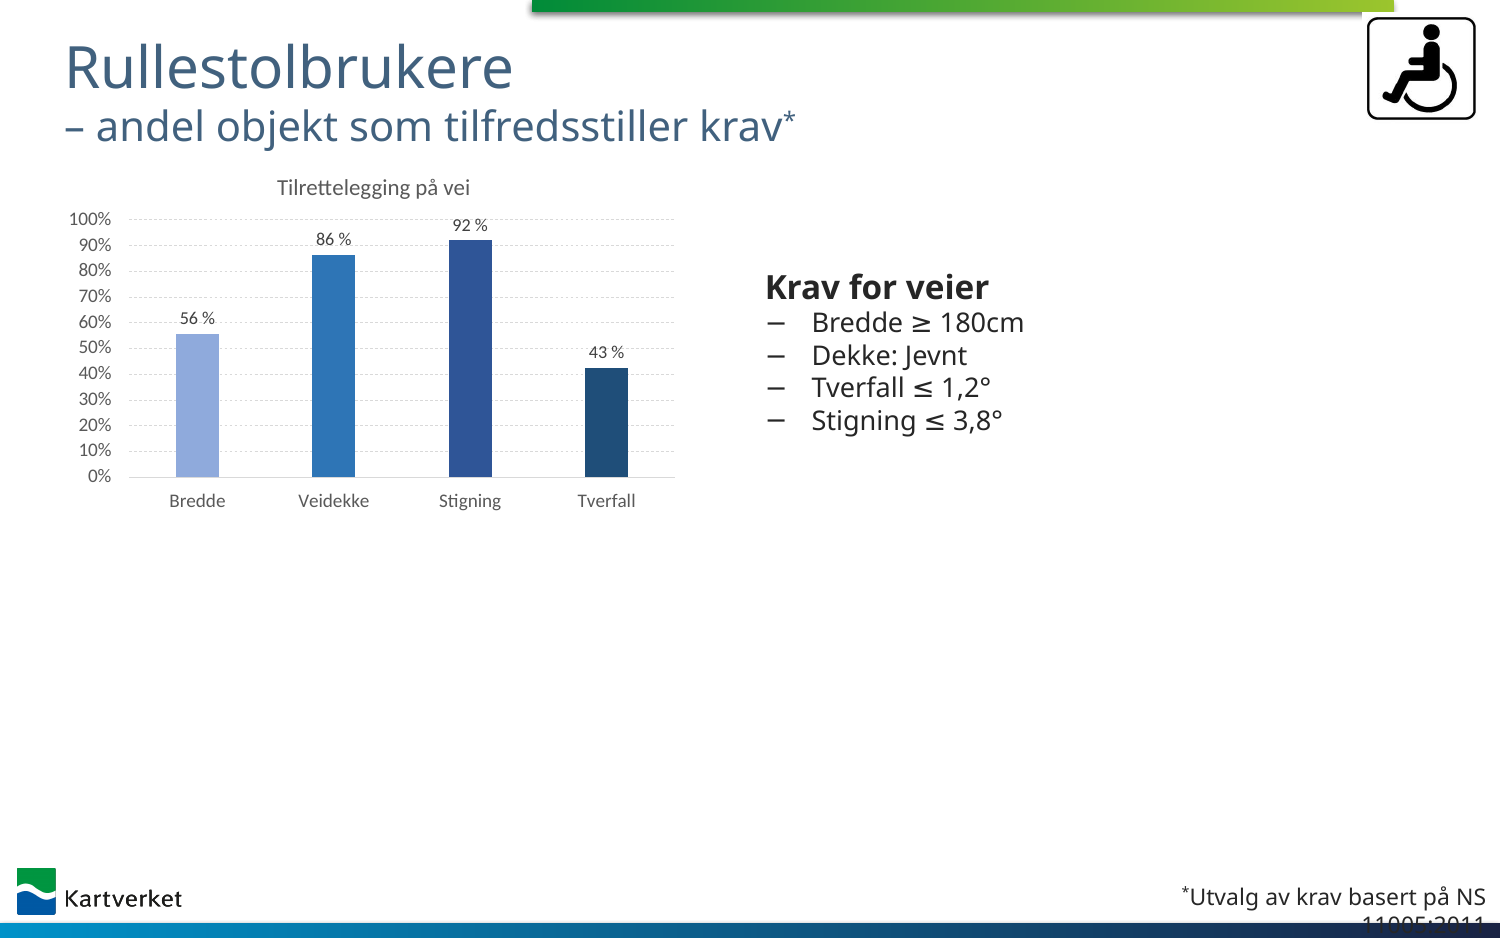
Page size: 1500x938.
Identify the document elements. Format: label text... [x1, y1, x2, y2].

text_box Krav for veier Bredde ≥ 180cm Dekke: Jevnt Tverfall ≤ 1,2° Stigning ≤ 3,8° [750, 258, 1234, 444]
text_box *Utvalg av krav basert på NS 11005:2011 [1068, 873, 1500, 938]
picture [1362, 12, 1481, 126]
text_box Rullestolbrukere – andel objekt som tilfredsstiller krav* [49, 25, 1431, 158]
picture [62, 166, 686, 519]
